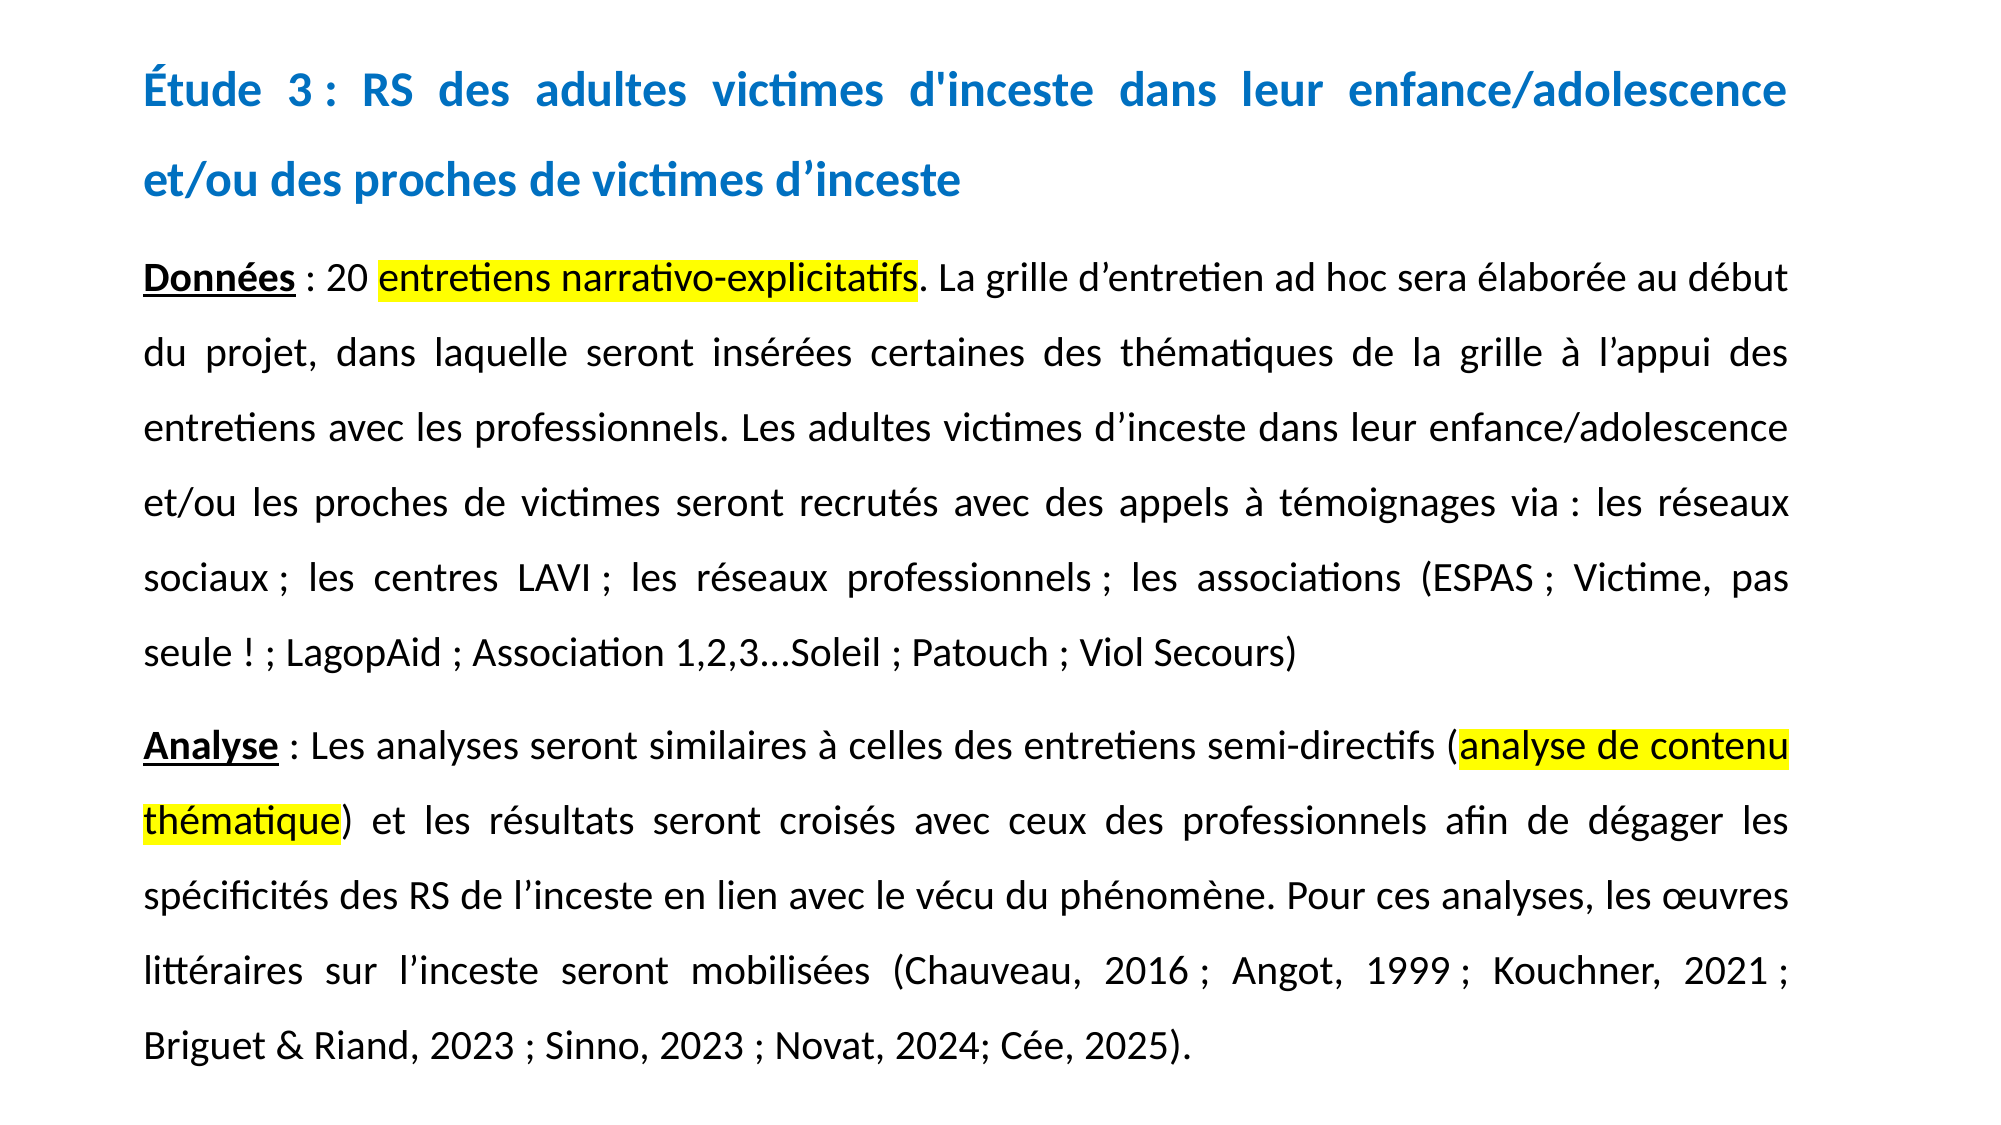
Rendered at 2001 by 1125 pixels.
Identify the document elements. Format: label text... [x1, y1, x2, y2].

text_box Étude 3 : RS des adultes victimes d'inceste dans leur enfance/adolescence et/ou des proches de victimes d’inceste Données : 20 entretiens narrativo-explicitatifs. La grille d’entretien ad hoc sera élaborée au début du projet, dans laquelle seront insérées certaines des thématiques de la grille à l’appui des entretiens avec les professionnels. Les adultes victimes d’inceste dans leur enfance/adolescence et/ou les proches de victimes seront recrutés avec des appels à témoignages via : les réseaux sociaux ; les centres LAVI ; les réseaux professionnels ; les associations (ESPAS ; Victime, pas seule ! ; LagopAid ; Association 1,2,3...Soleil ; Patouch ; Viol Secours) Analyse : Les analyses seront similaires à celles des entretiens semi-directifs (analyse de contenu thématique) et les résultats seront croisés avec ceux des professionnels afin de dégager les spécificités des RS de l’inceste en lien avec le vécu du phénomène. Pour ces analyses, les œuvres littéraires sur l’inceste seront mobilisées (Chauveau, 2016 ; Angot, 1999 ; Kouchner, 2021 ; Briguet & Riand, 2023 ; Sinno, 2023 ; Novat, 2024; Cée, 2025). [128, 18, 1805, 1125]
